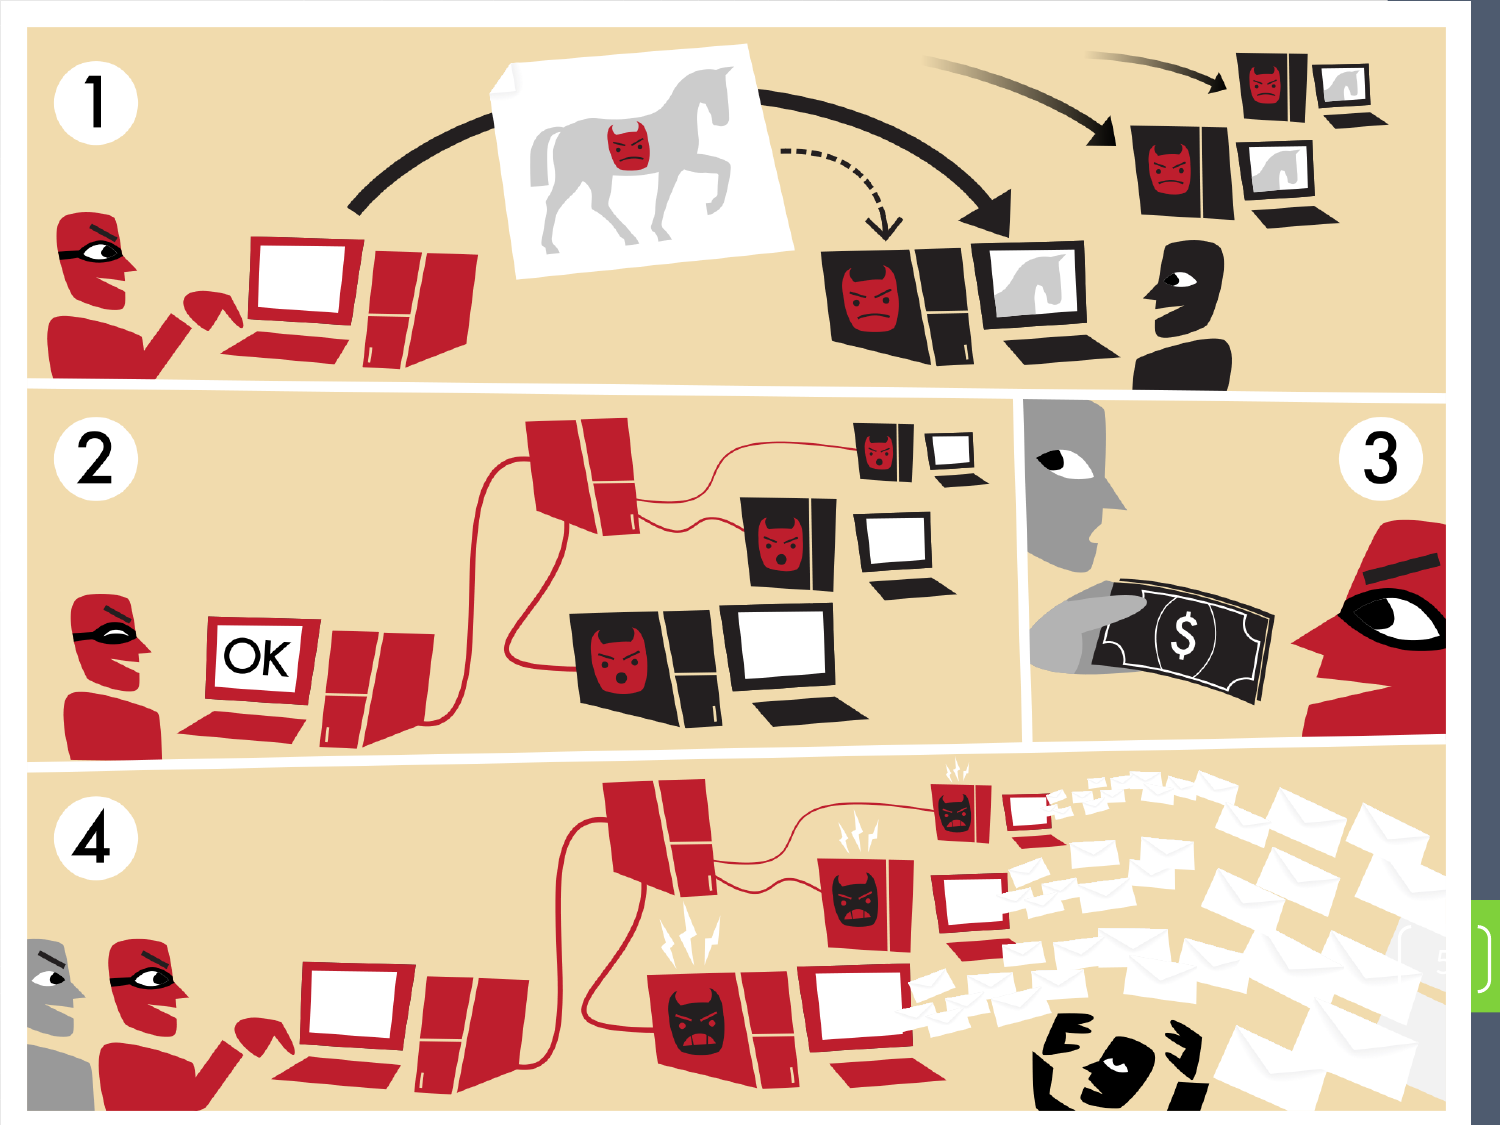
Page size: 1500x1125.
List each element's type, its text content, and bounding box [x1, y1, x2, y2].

slide_number 5 [1482, 925, 1492, 993]
picture [1, 0, 1471, 1125]
